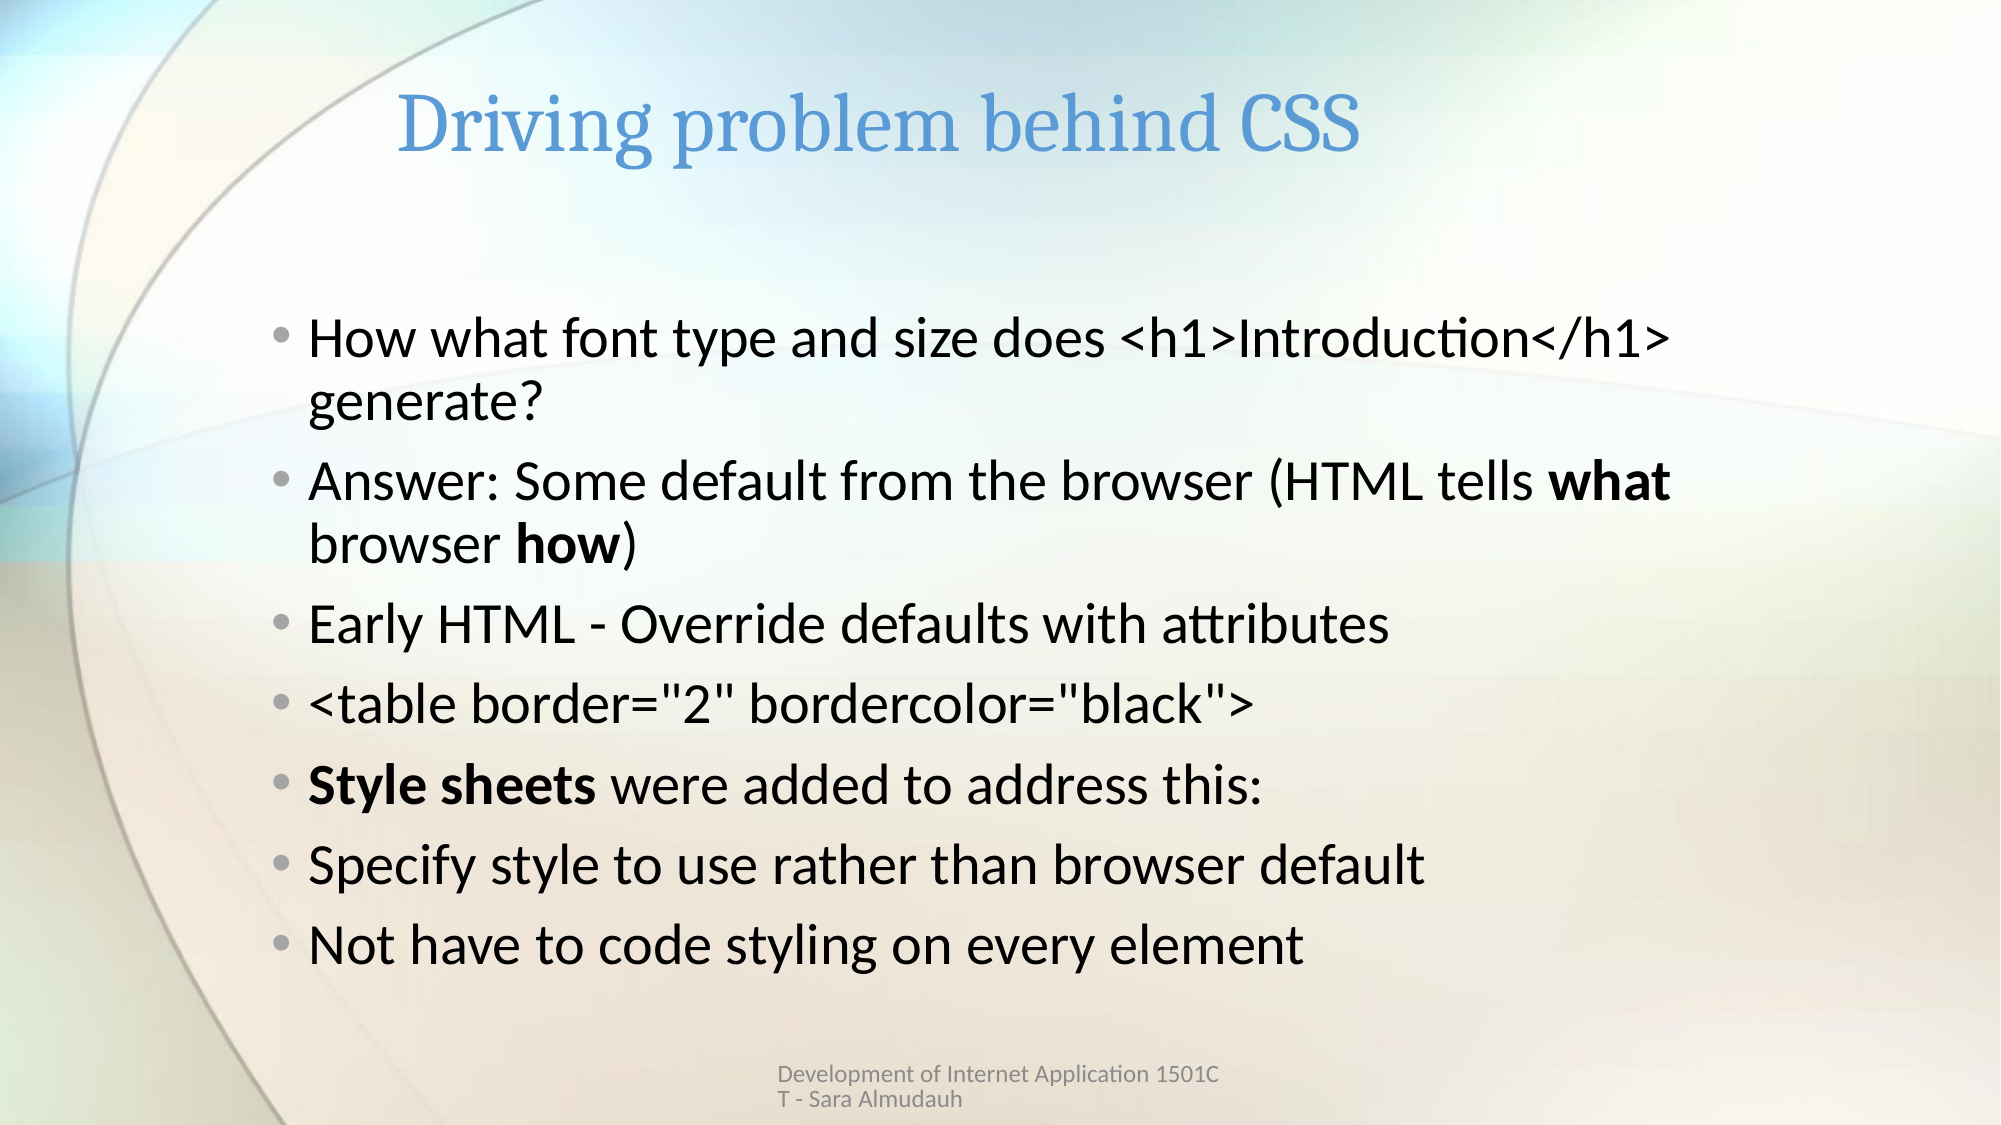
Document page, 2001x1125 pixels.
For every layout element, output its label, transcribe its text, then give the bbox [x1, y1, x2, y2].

title Driving problem behind CSS [381, 59, 1863, 278]
picture [0, 0, 2001, 1125]
footer Development of Internet Application 1501CT - Sara Almudauh [762, 1042, 1238, 1103]
list How what font type and size does <h1>Introduction</h1> generate? Answer: Some default from the browser (HTML tells what browser how) Early HTML - Override defaults with attributes <table border="2" bordercolor="black"> Style sheets were added to address this: Specify style to use rather than browser default Not have to code styling on every element [256, 299, 1863, 1014]
